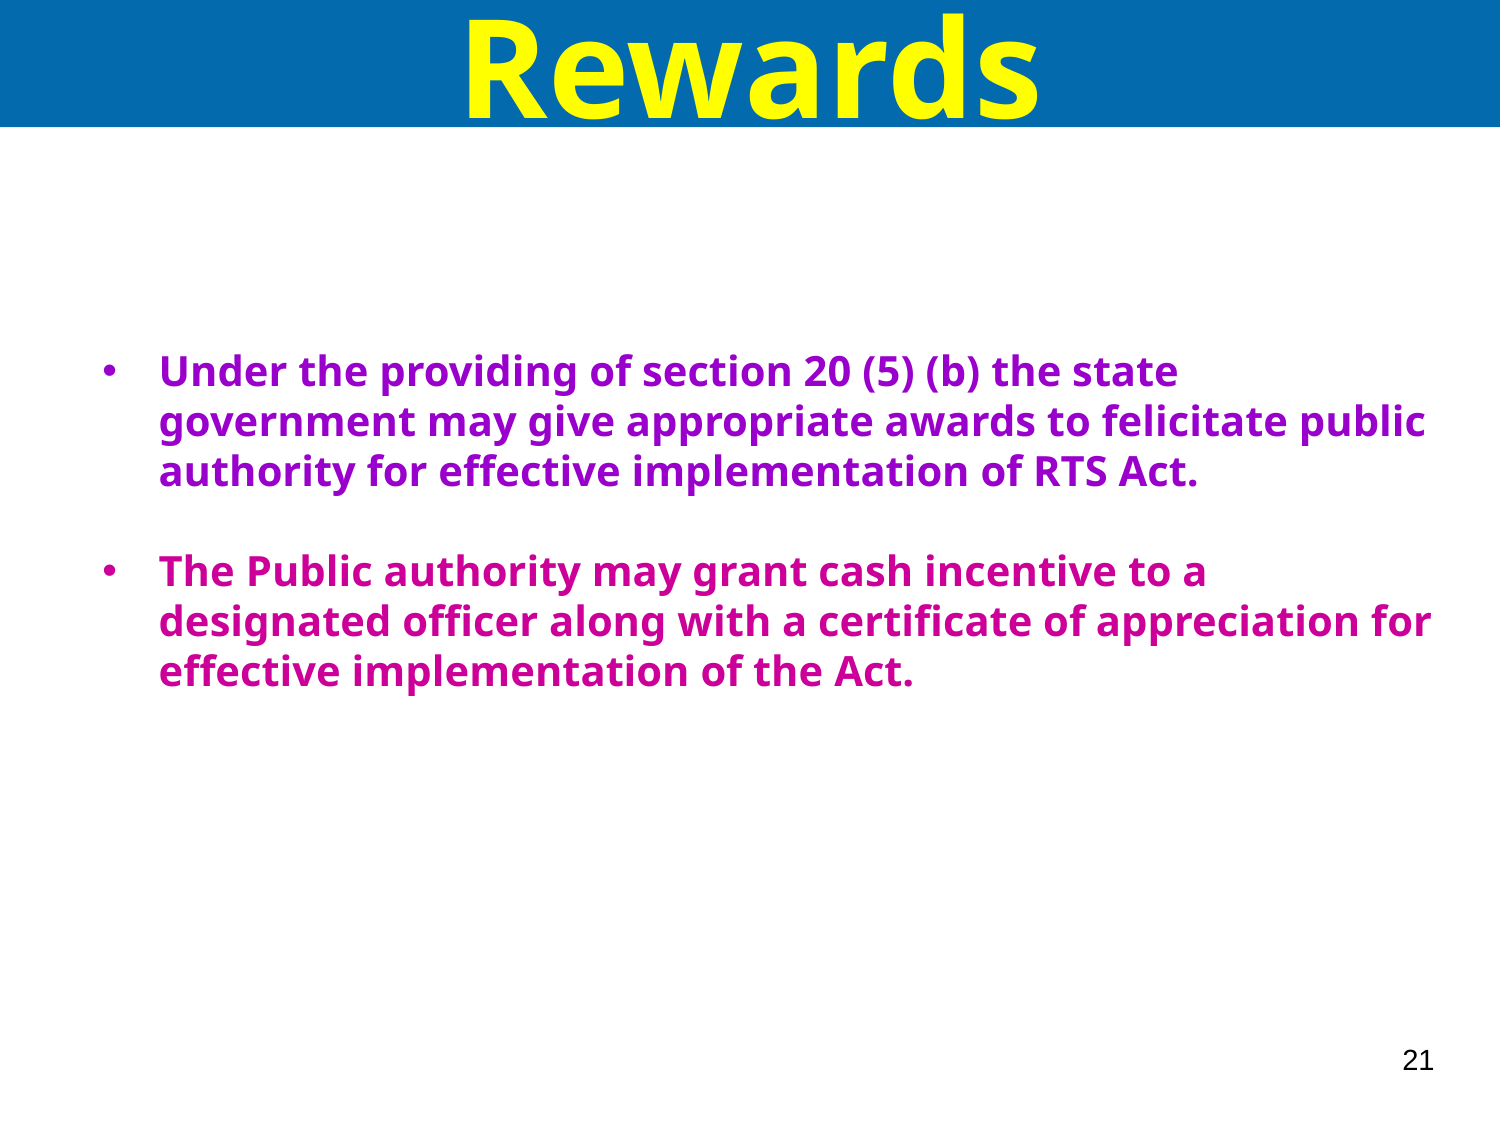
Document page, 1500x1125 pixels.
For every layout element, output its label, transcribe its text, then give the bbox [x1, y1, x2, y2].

text_box Rewards [0, 0, 1500, 129]
text_box 21 [1387, 1025, 1463, 1092]
text_box Under the providing of section 20 (5) (b) the state government may give appropriate awards to felicitate public authority for effective implementation of RTS Act. The Public authority may grant cash incentive to a designated officer along with a certificate of appreciation for effective implementation of the Act. [87, 337, 1450, 803]
